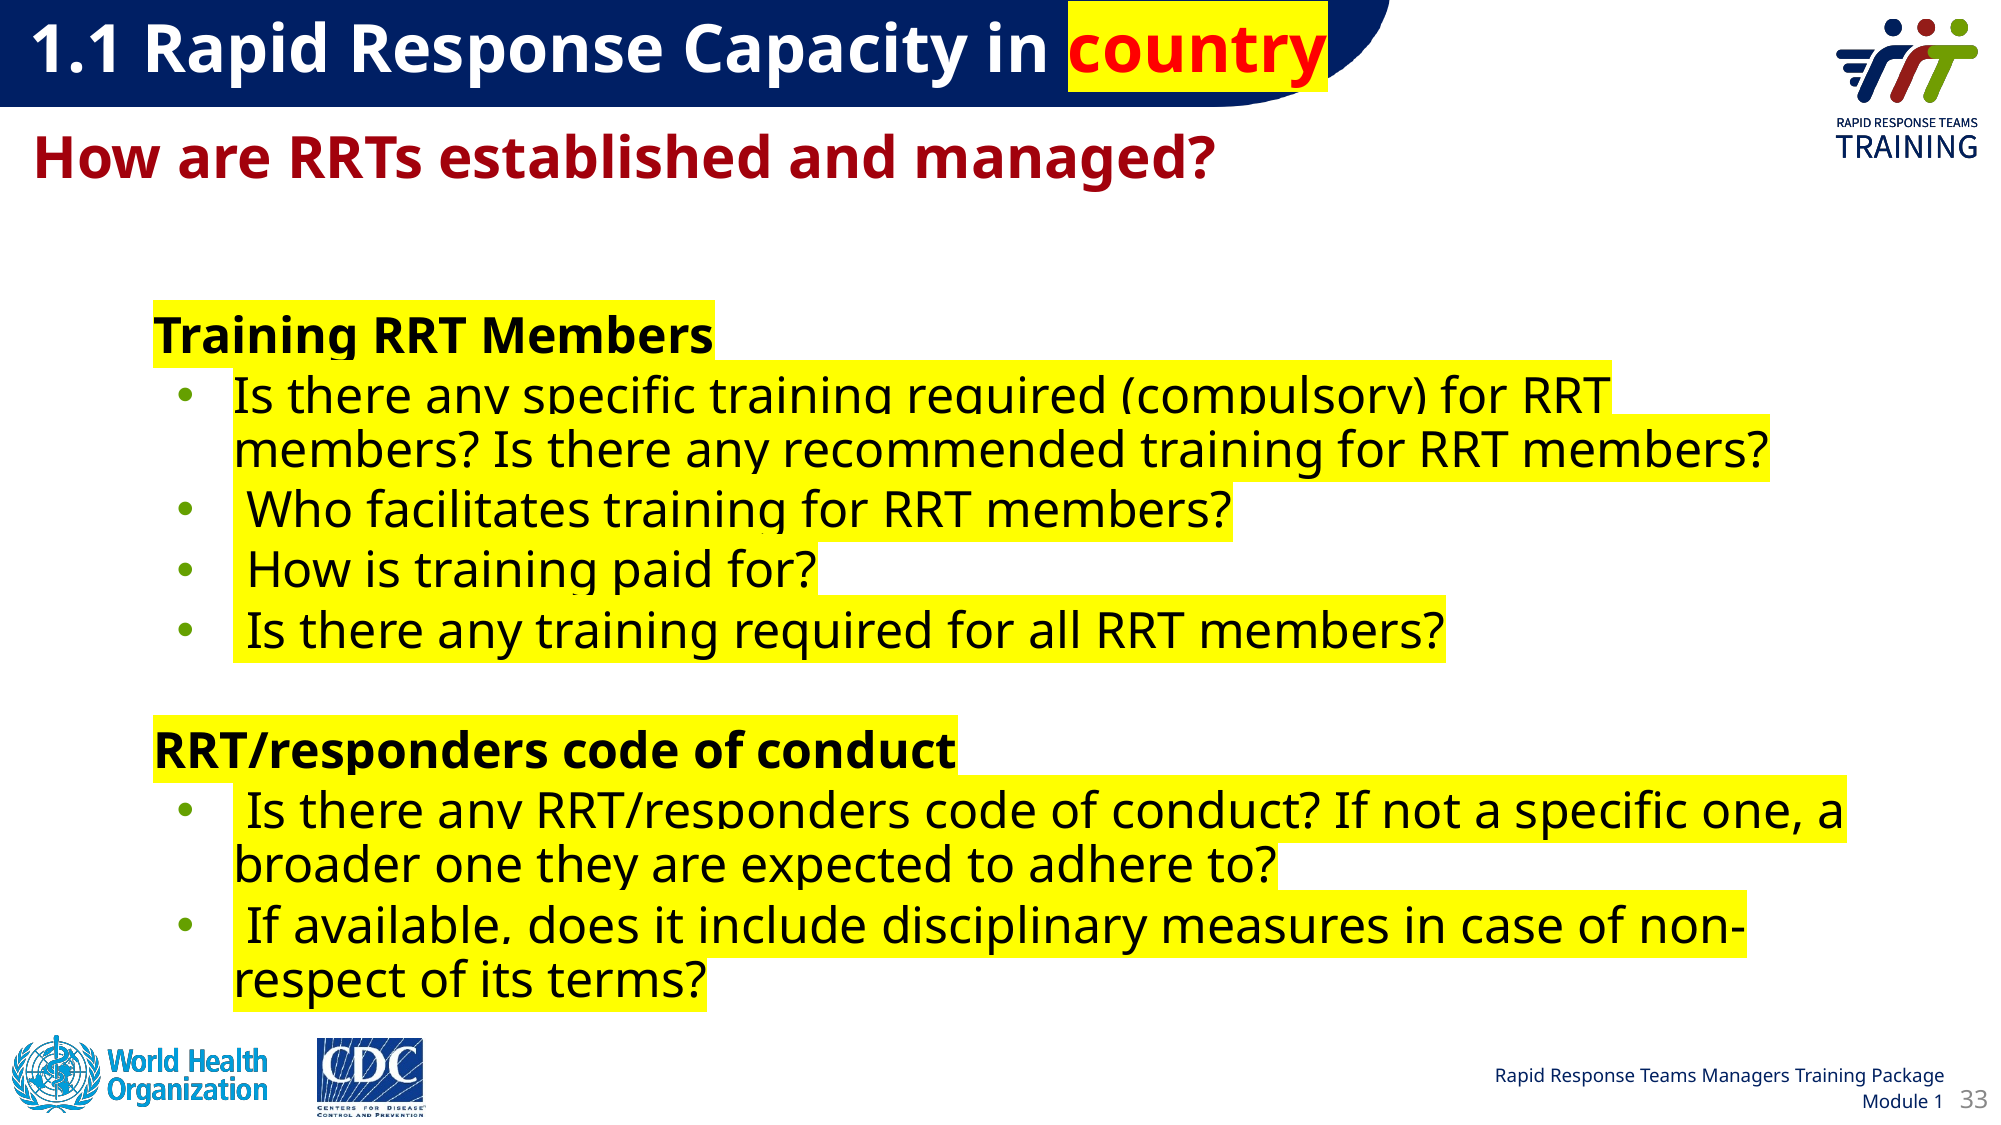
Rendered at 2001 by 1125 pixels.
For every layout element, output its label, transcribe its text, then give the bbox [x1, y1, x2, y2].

text_box 33 [1560, 1075, 1996, 1121]
picture [71, 1053, 90, 1091]
picture [24, 1054, 36, 1087]
picture [50, 1108, 62, 1113]
picture [1835, 19, 1978, 167]
picture [12, 1083, 48, 1113]
picture [0, 0, 1390, 107]
list Training RRT Members Is there any specific training required (compulsory) for RRT members? Is there any recommended training for RRT members? Who facilitates training for RRT members? How is training paid for? Is there any training required for all RRT members? RRT/responders code of conduct Is there any RRT/responders code of conduct? If not a specific one, a broader one they are expected to adhere to? If available, does it include disciplinary measures in case of non-respect of its terms? [145, 204, 1867, 1081]
picture [36, 1088, 78, 1105]
picture [317, 1081, 426, 1117]
picture [46, 1056, 54, 1062]
picture [59, 1035, 267, 1113]
picture [34, 1054, 43, 1078]
picture [30, 1083, 37, 1091]
picture [40, 1062, 47, 1070]
picture [22, 1062, 26, 1077]
text_box 1.1 Rapid Response Capacity in country [22, 7, 1534, 110]
picture [12, 1035, 54, 1068]
list How are RRTs established and managed? [24, 120, 1537, 224]
